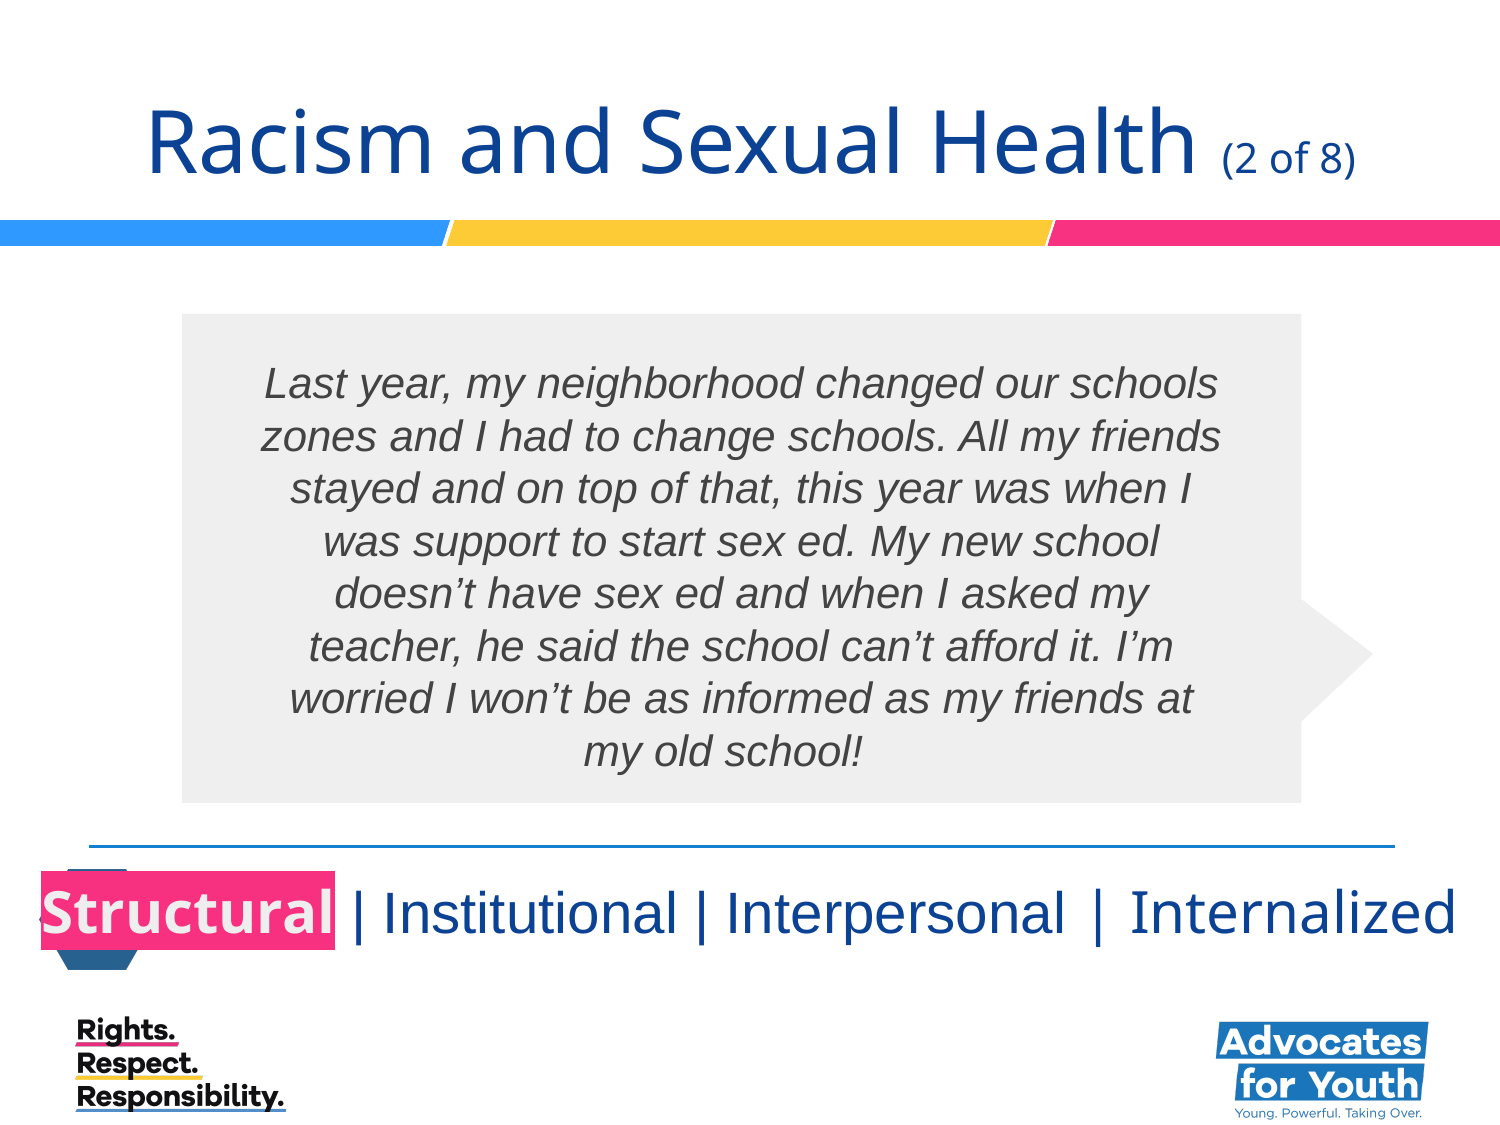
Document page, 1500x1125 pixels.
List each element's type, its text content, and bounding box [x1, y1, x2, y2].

picture [0, 207, 1500, 258]
text_box [182, 313, 1374, 803]
picture [38, 869, 155, 970]
title Racism and Sexual Health (2 of 8) [75, 45, 1425, 233]
text_box Last year, my neighborhood changed our schools zones and I had to change schools. All my friends stayed and on top of that, this year was when I was support to start sex ed. My new school doesn’t have sex ed and when I asked my teacher, he said the school can’t afford it. I’m worried I won’t be as informed as my friends at my old school! [245, 347, 1239, 783]
list Structural | Institutional | Interpersonal | Internalized [0, 886, 1500, 1018]
